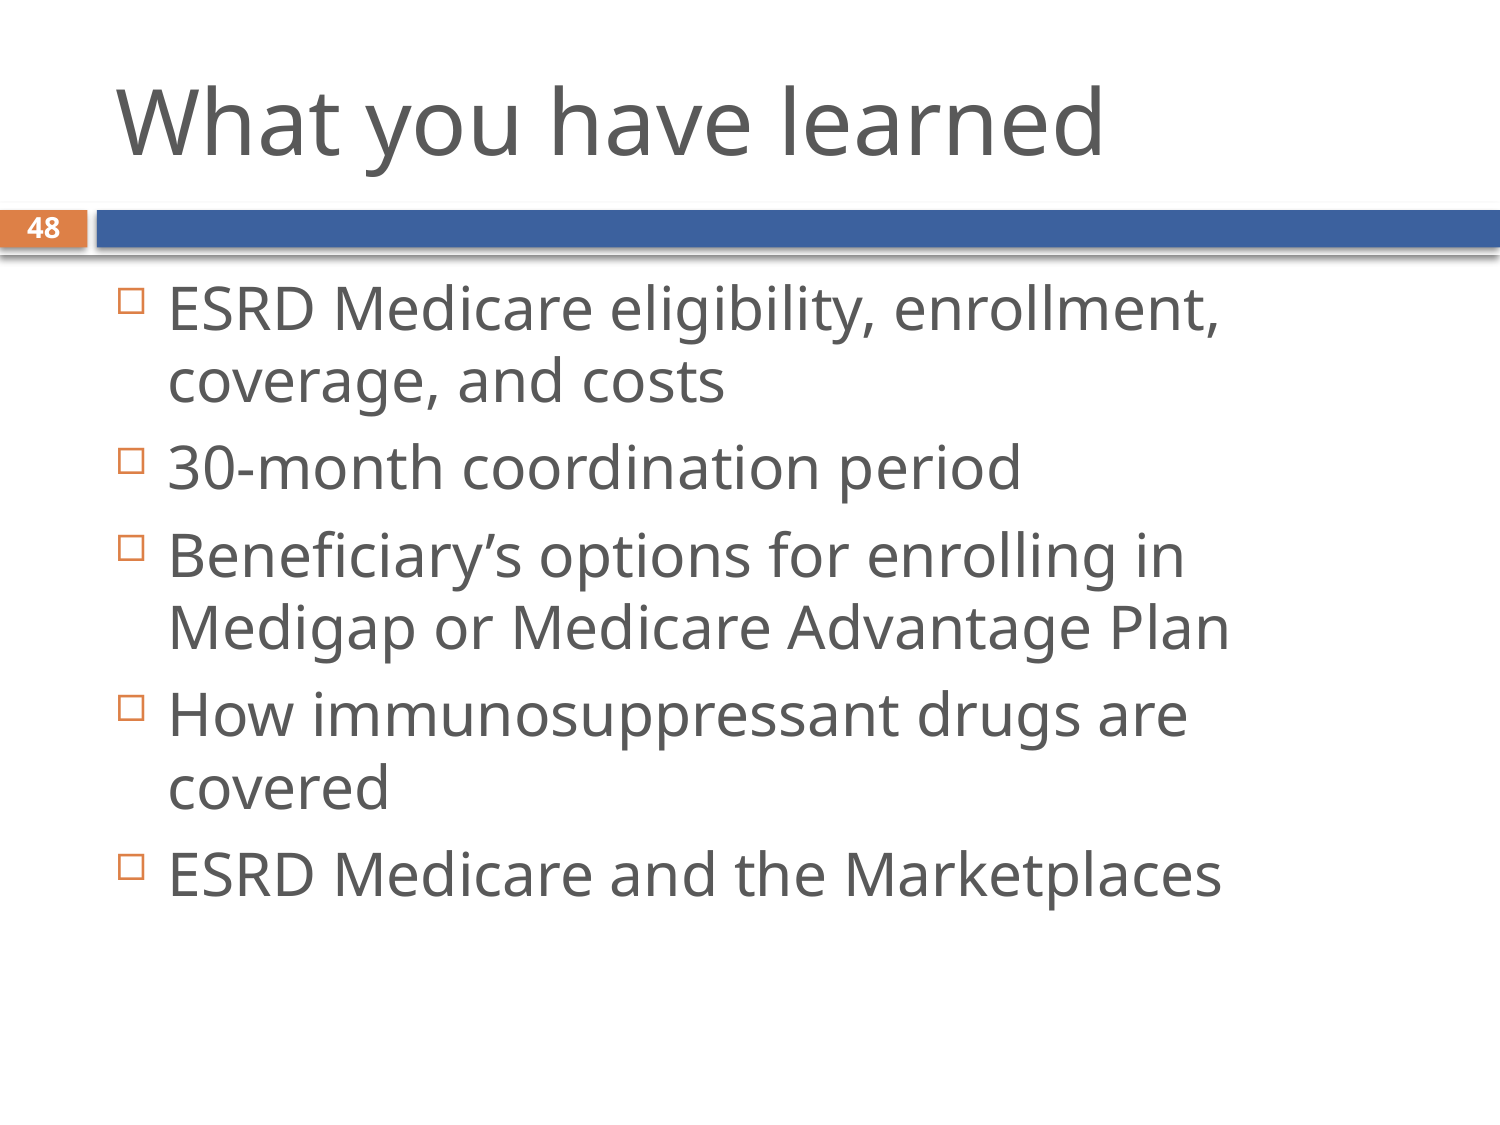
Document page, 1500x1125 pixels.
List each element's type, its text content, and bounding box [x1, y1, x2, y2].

slide_number 48 [0, 208, 88, 249]
list ESRD Medicare eligibility, enrollment, coverage, and costs 30-month coordination period Beneficiary’s options for enrolling in Medigap or Medicare Advantage Plan How immunosuppressant drugs are covered ESRD Medicare and the Marketplaces [100, 262, 1438, 1000]
title What you have learned [100, 37, 1438, 200]
